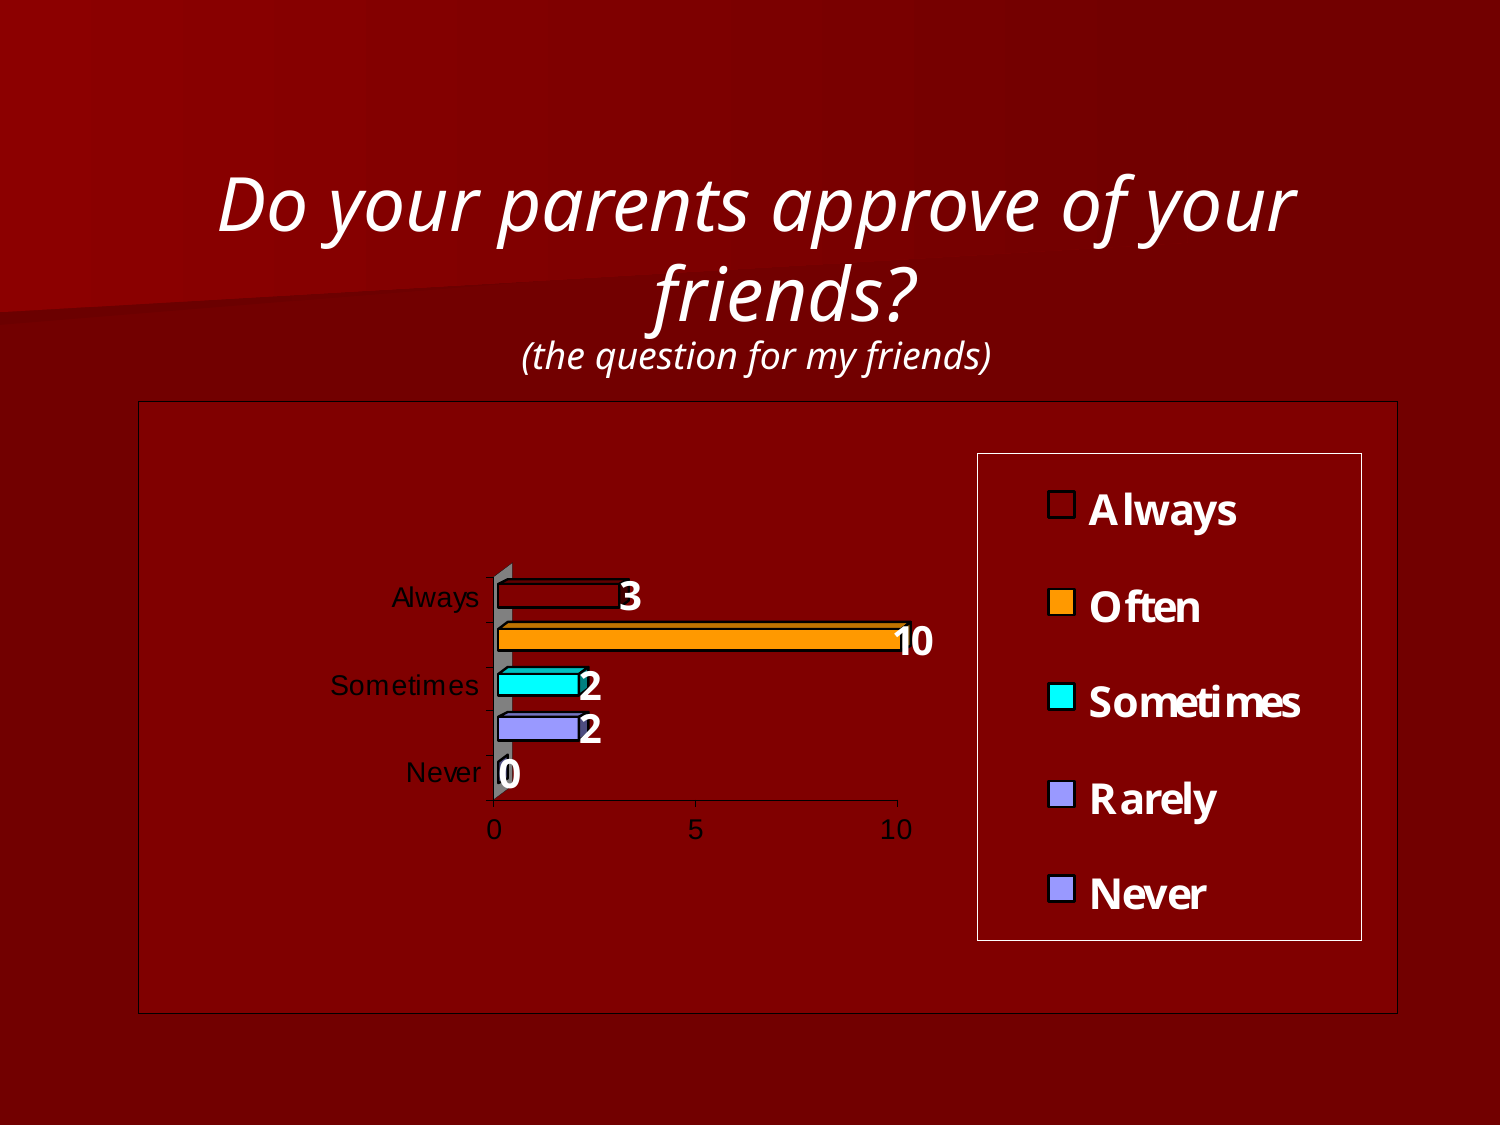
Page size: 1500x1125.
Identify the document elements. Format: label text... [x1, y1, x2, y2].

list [125, 389, 1412, 1026]
text_box Do your parents approve of your friends? (the question for my friends) [76, 148, 1437, 296]
